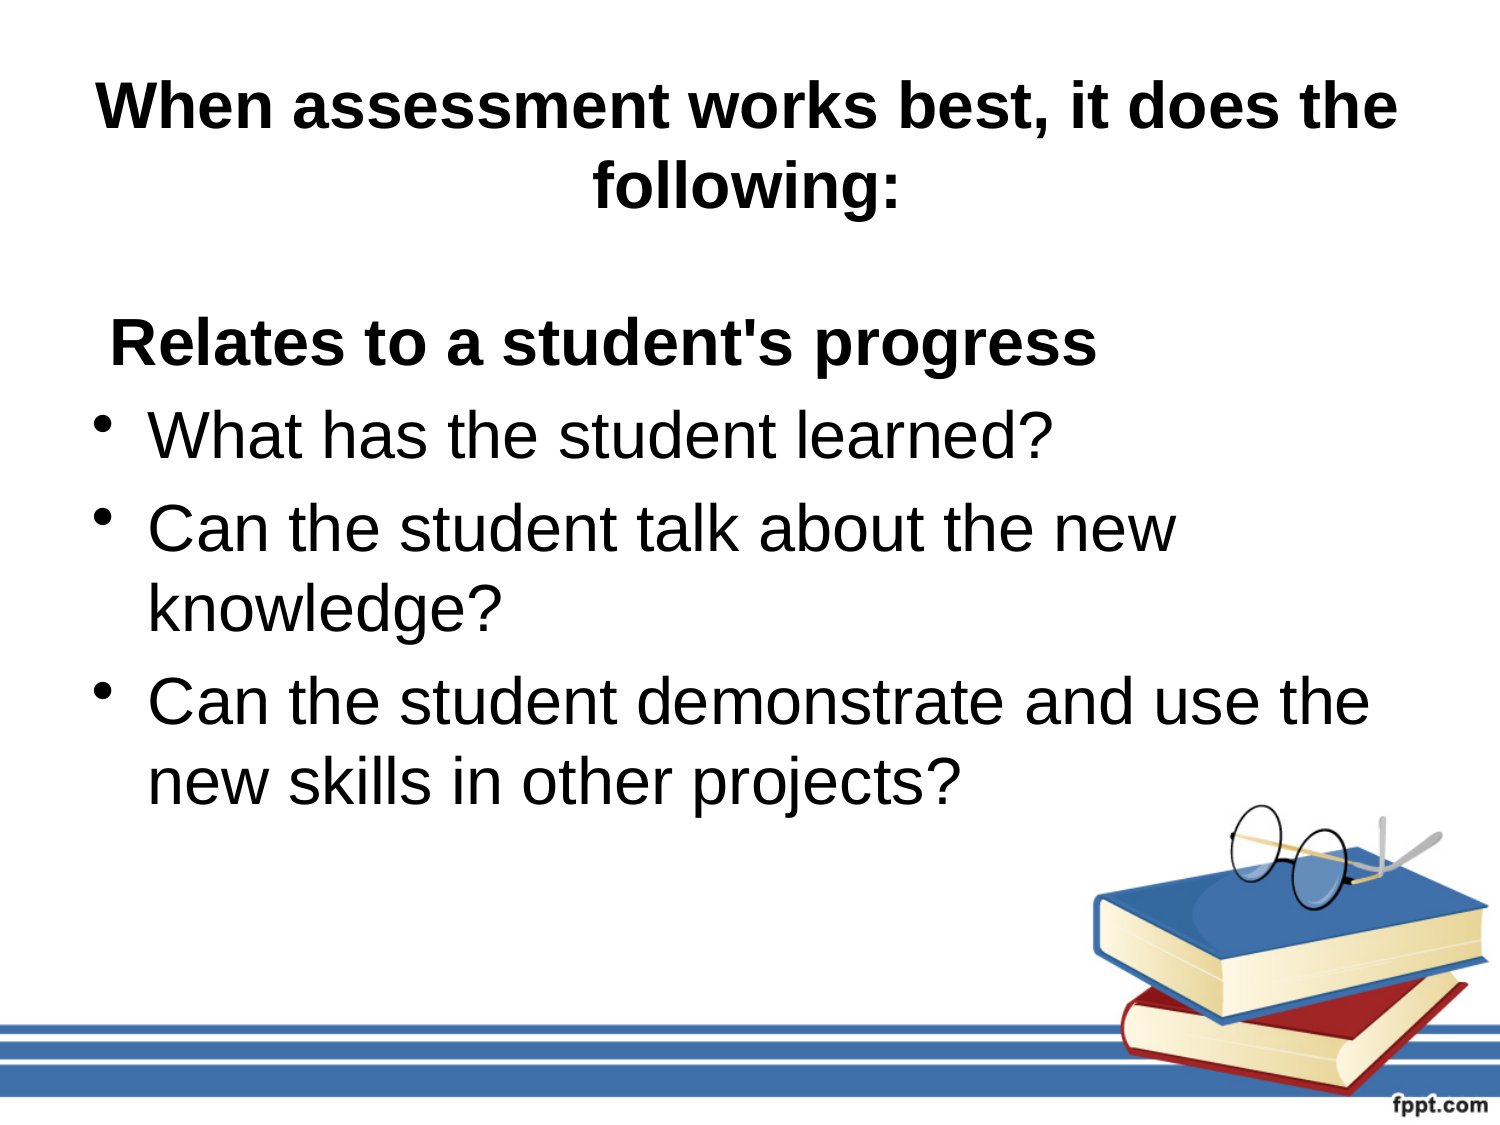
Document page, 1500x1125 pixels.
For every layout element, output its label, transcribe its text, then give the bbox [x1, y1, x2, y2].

title When assessment works best, it does the following: [72, 54, 1423, 230]
list Relates to a student's progress What has the student learned? Can the student talk about the new knowledge? Can the student demonstrate and use the new skills in other projects? [76, 290, 1427, 976]
picture [0, 0, 1500, 1125]
